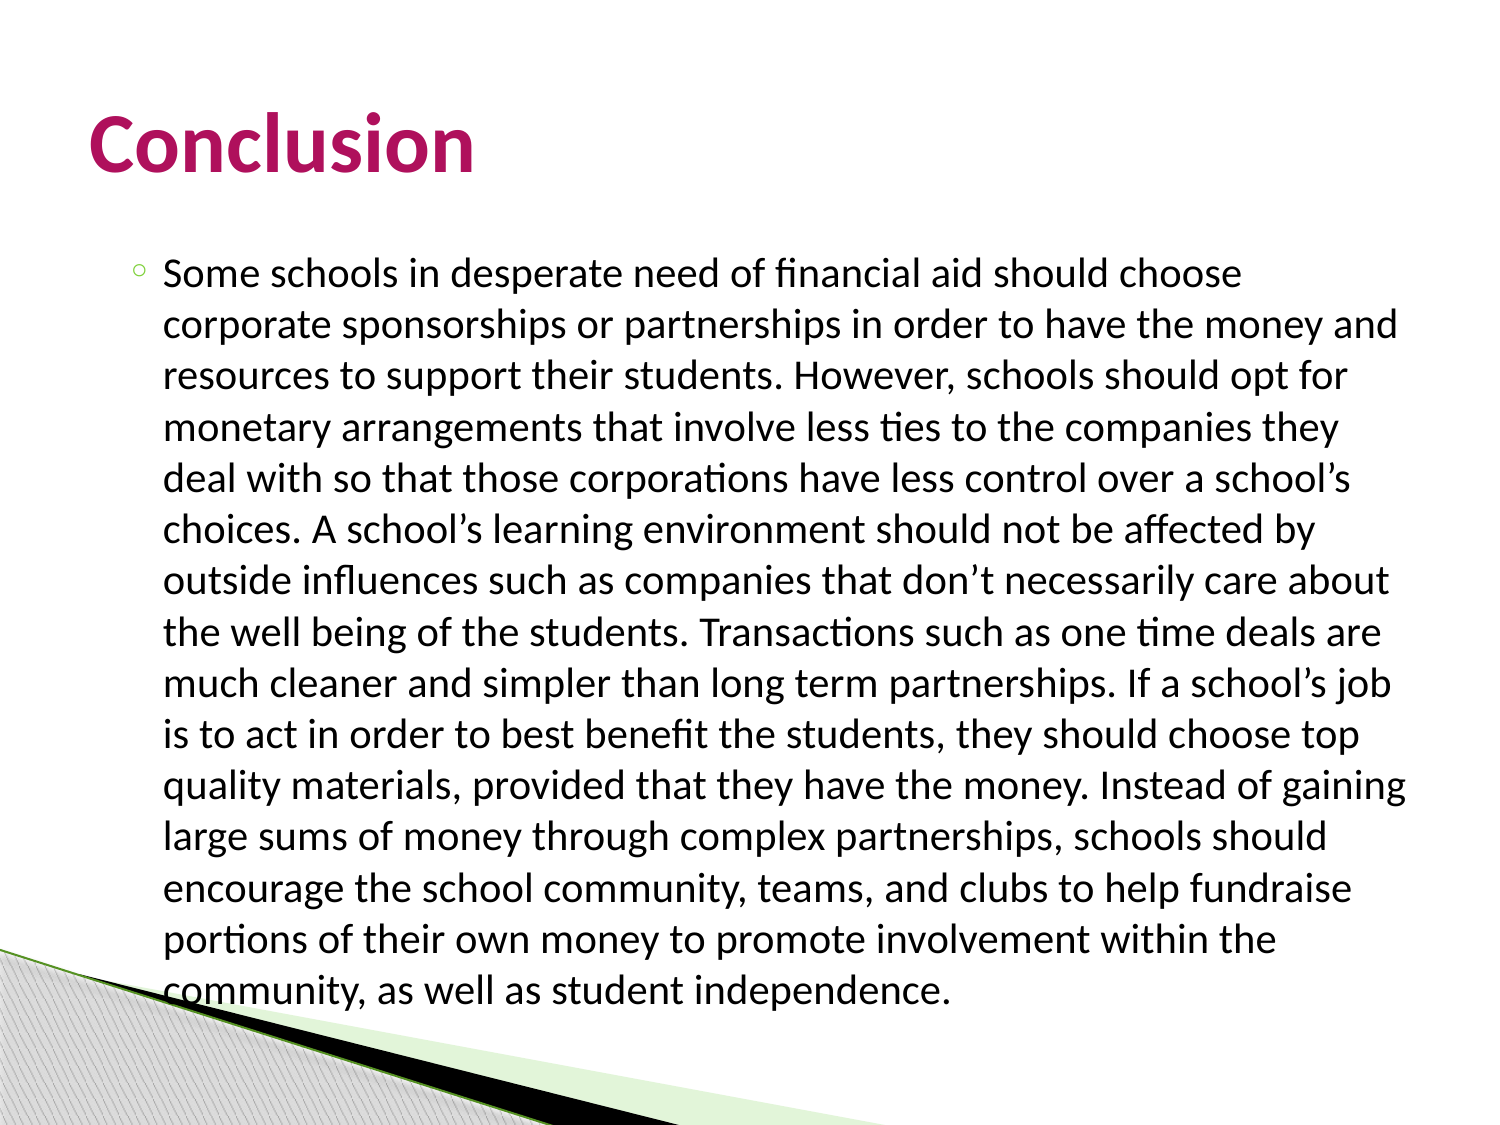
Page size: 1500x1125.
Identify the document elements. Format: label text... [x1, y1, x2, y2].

list Some schools in desperate need of financial aid should choose corporate sponsorships or partnerships in order to have the money and resources to support their students. However, schools should opt for monetary arrangements that involve less ties to the companies they deal with so that those corporations have less control over a school’s choices. A school’s learning environment should not be affected by outside influences such as companies that don’t necessarily care about the well being of the students. Transactions such as one time deals are much cleaner and simpler than long term partnerships. If a school’s job is to act in order to best benefit the students, they should choose top quality materials, provided that they have the money. Instead of gaining large sums of money through complex partnerships, schools should encourage the school community, teams, and clubs to help fundraise portions of their own money to promote involvement within the community, as well as student independence. [50, 237, 1438, 1038]
title Conclusion [75, 45, 1425, 233]
